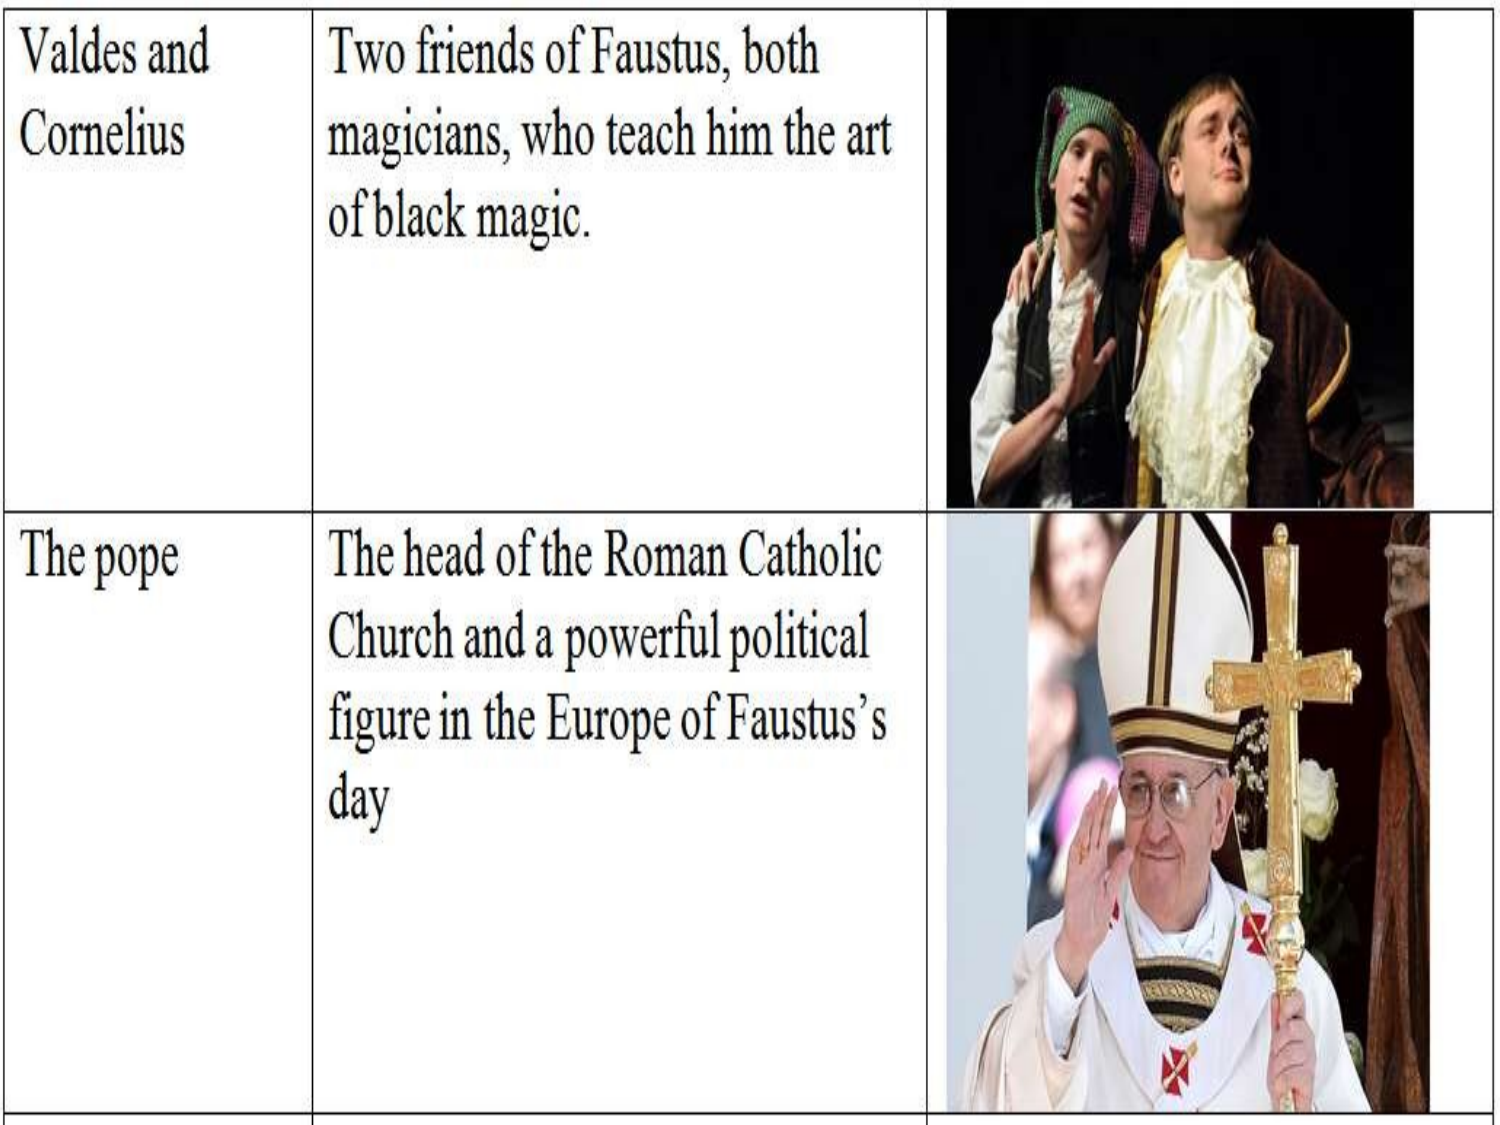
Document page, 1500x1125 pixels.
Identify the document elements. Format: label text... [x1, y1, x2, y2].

slide_number 15 [1080, 1046, 1425, 1103]
text_box [0, 0, 1500, 1125]
